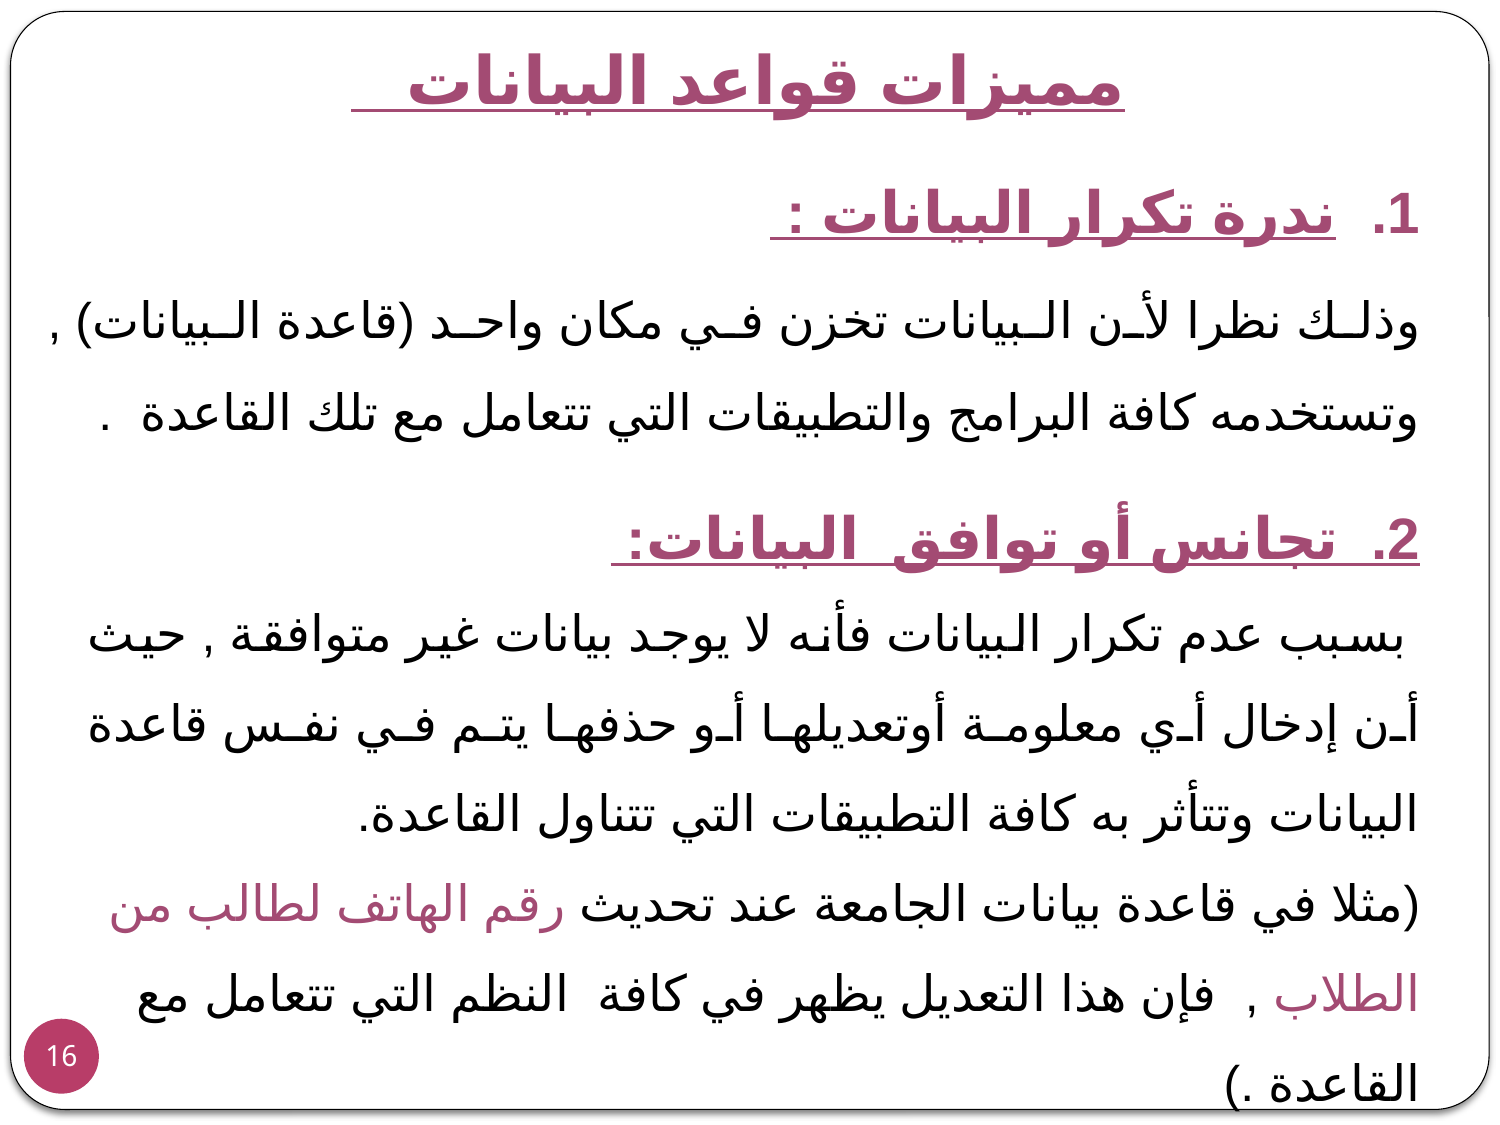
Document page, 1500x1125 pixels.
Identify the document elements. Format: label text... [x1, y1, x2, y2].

text_box ندرة تكرار البيانات : وذلك نظرا لأن البيانات تخزن في مكان واحد (قاعدة البيانات) , وتستخدمه كافة البرامج والتطبيقات التي تتعامل مع تلك القاعدة . [18, 133, 1436, 448]
slide_number 16 [23, 1018, 99, 1094]
text_box 2. تجانس أو توافق البيانات: بسبب عدم تكرار البيانات فأنه لا يوجد بيانات غير متوافقة , حيث أن إدخال أي معلومة أوتعديلها أو حذفها يتم في نفس قاعدة البيانات وتتأثر به كافة التطبيقات التي تتناول القاعدة. (مثلا في قاعدة بيانات الجامعة عند تحديث رقم الهاتف لطالب من الطلاب , فإن هذا التعديل يظهر في كافة النظم التي تتعامل مع القاعدة .) [72, 458, 1436, 1119]
text_box مميزات قواعد البيانات [40, 30, 1436, 127]
